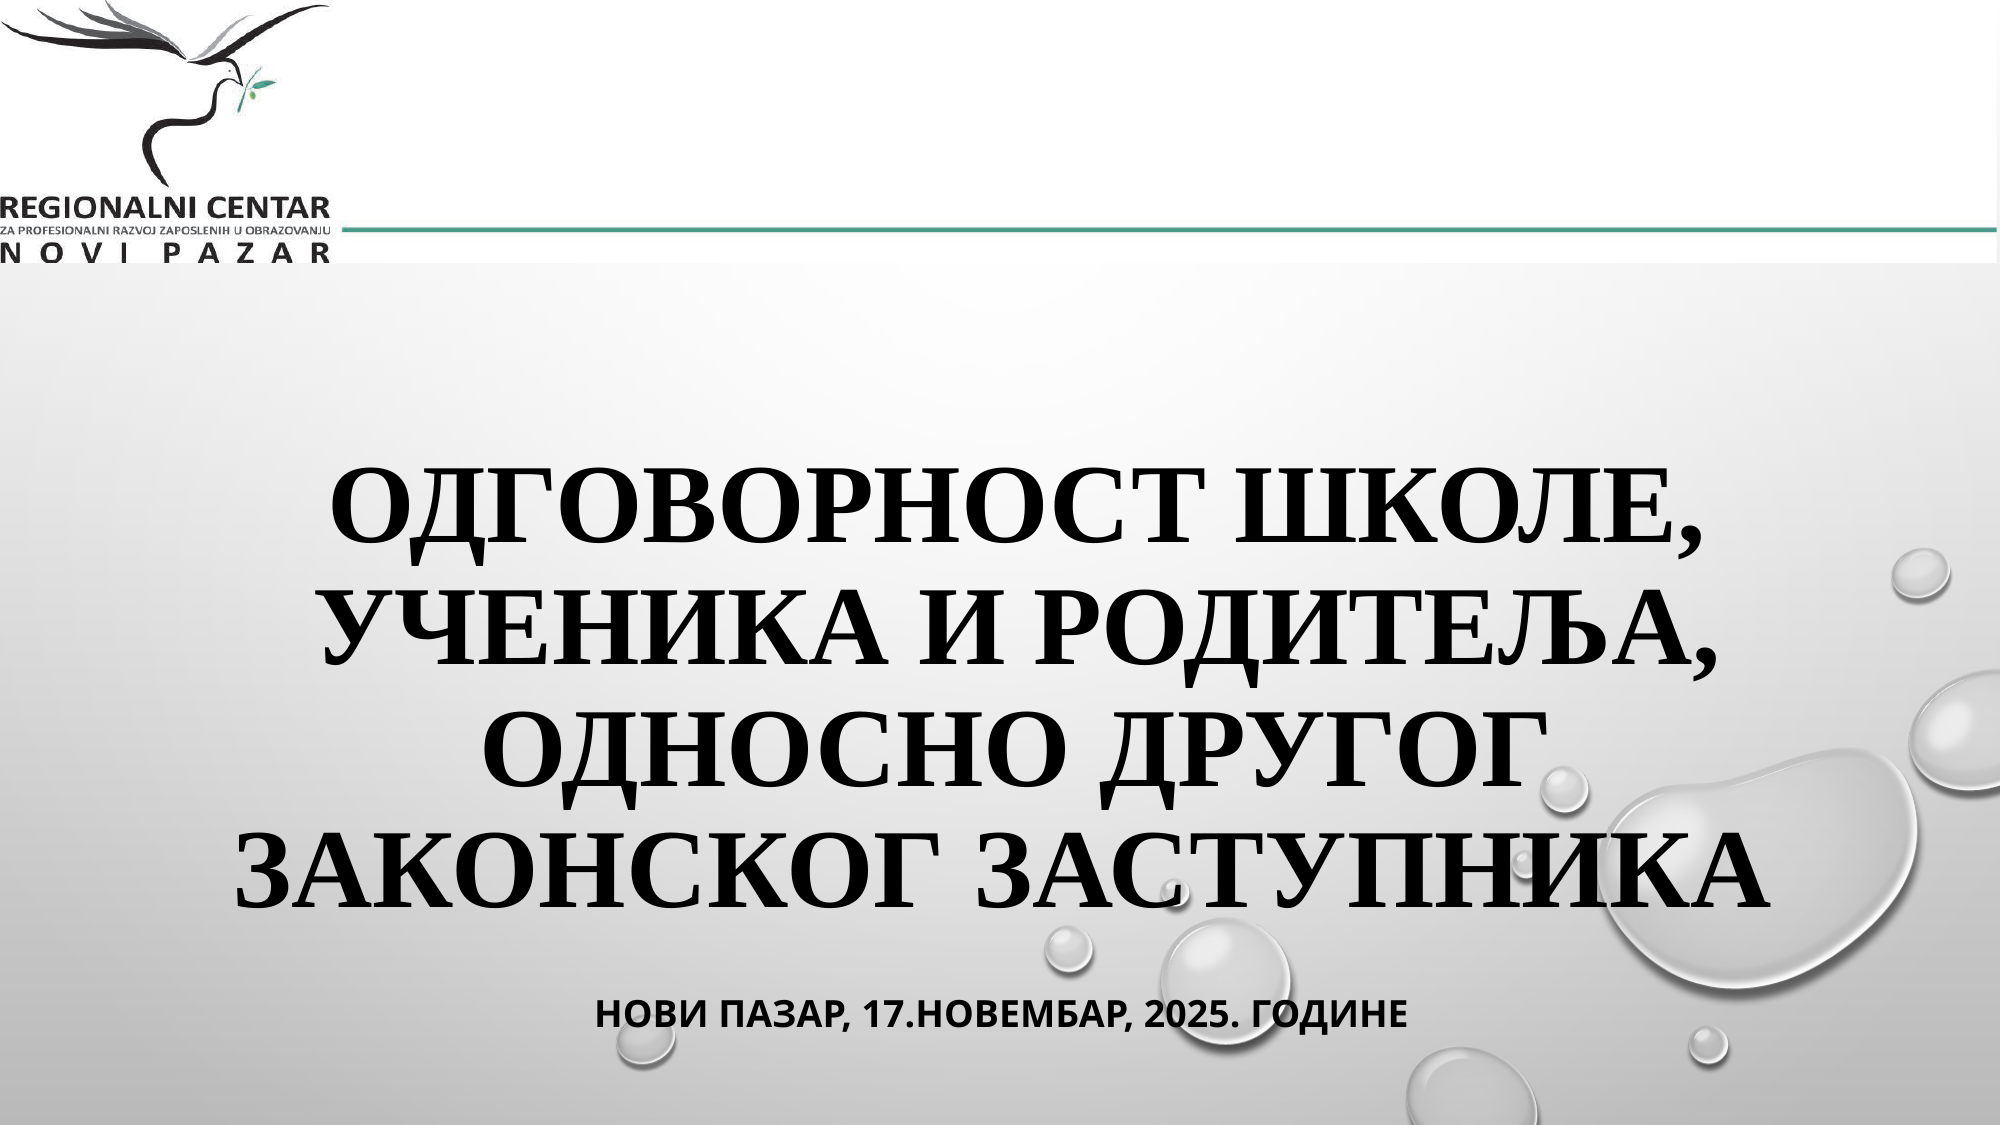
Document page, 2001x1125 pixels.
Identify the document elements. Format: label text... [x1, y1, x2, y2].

subtitle Нови пазар, 17.новембар, 2025. године [140, 973, 1863, 1049]
picture [0, 0, 2000, 1125]
title Одговорност школе, ученика и родитеља, односно другог законског заступника [140, 273, 1893, 940]
